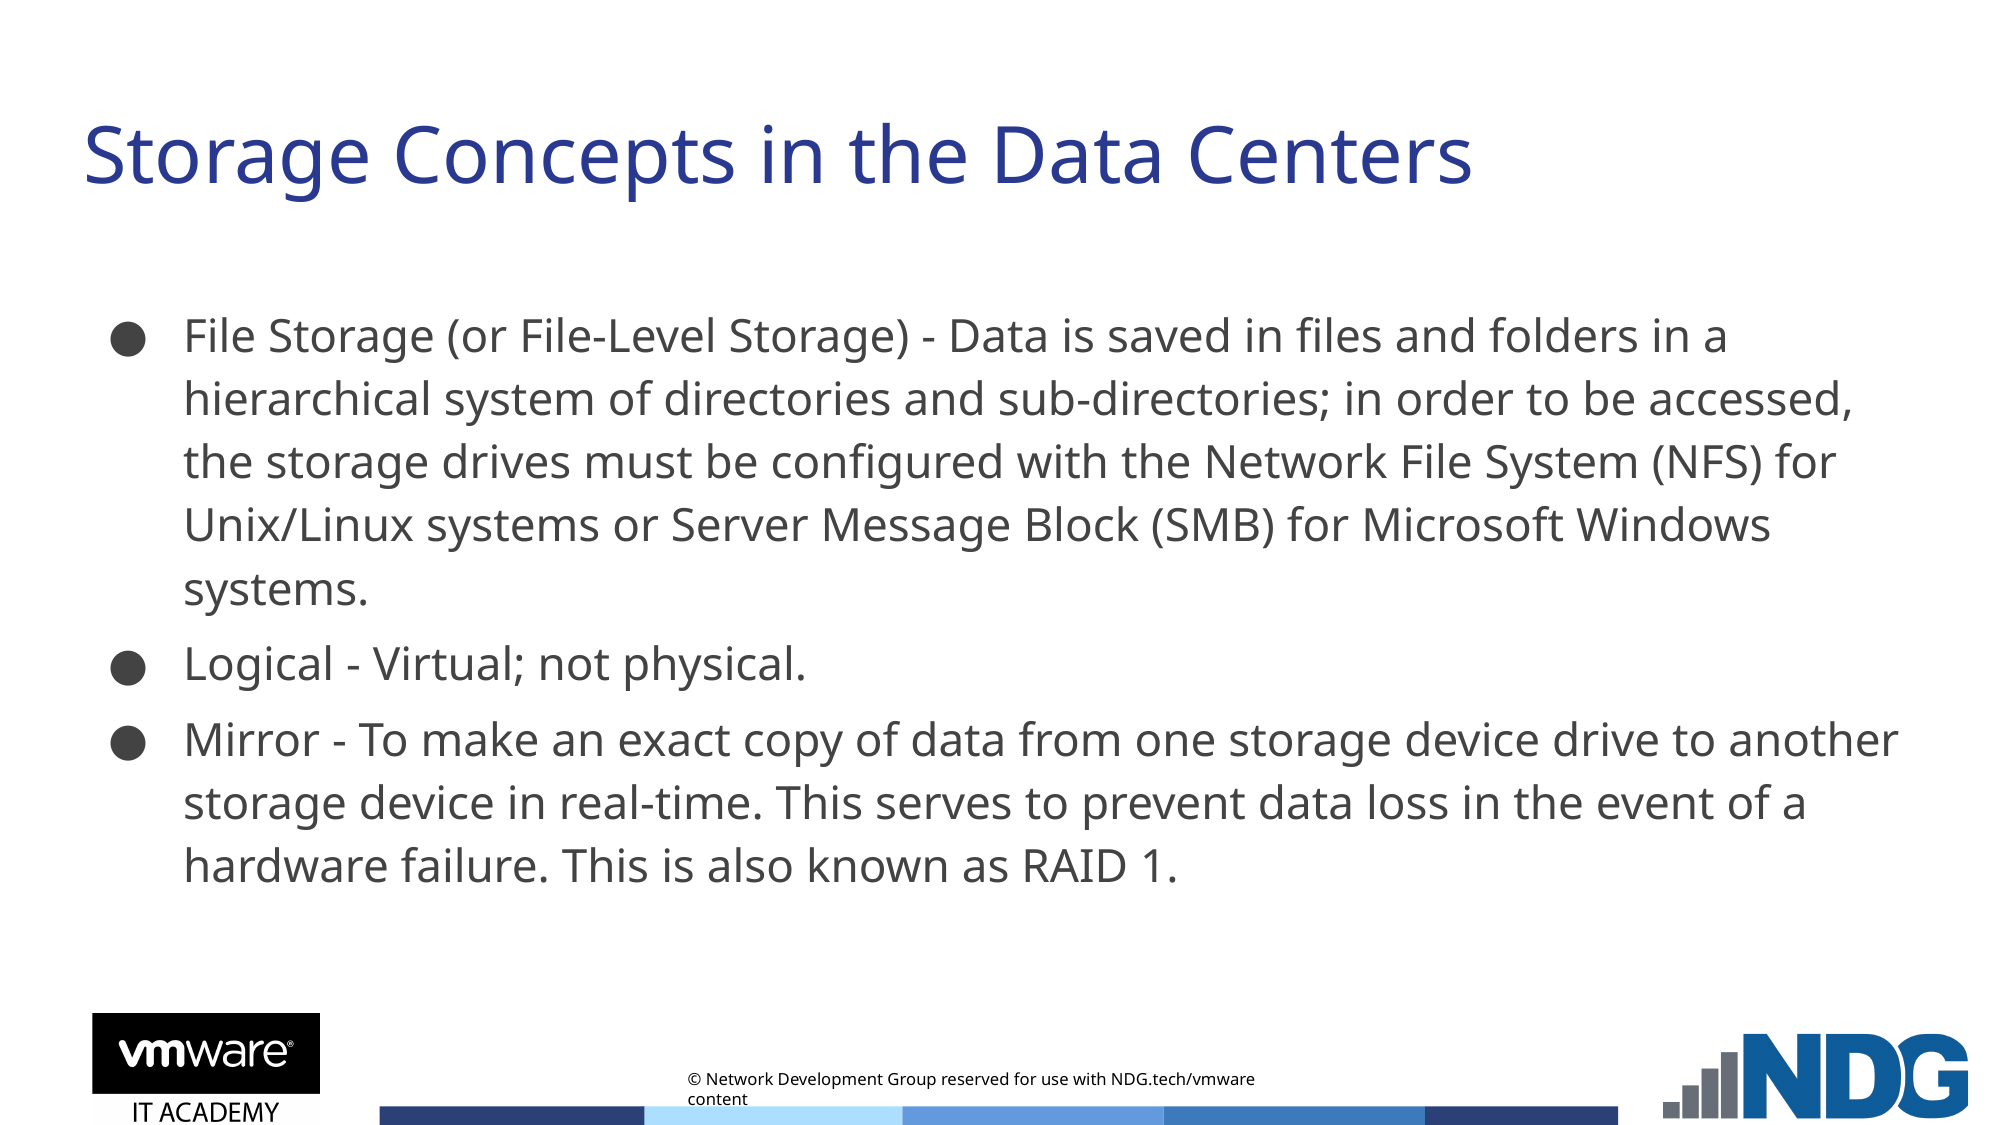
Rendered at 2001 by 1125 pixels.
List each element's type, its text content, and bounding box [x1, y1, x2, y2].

list File Storage (or File-Level Storage) - Data is saved in files and folders in a hierarchical system of directories and sub-directories; in order to be accessed, the storage drives must be configured with the Network File System (NFS) for Unix/Linux systems or Server Message Block (SMB) for Microsoft Windows systems. Logical - Virtual; not physical. Mirror - To make an exact copy of data from one storage device drive to another storage device in real-time. This serves to prevent data loss in the event of a hardware failure. This is also known as RAID 1. [68, 283, 1932, 1014]
picture [1648, 1026, 1984, 1125]
picture [92, 1014, 320, 1125]
title Storage Concepts in the Data Centers [68, 89, 1932, 223]
